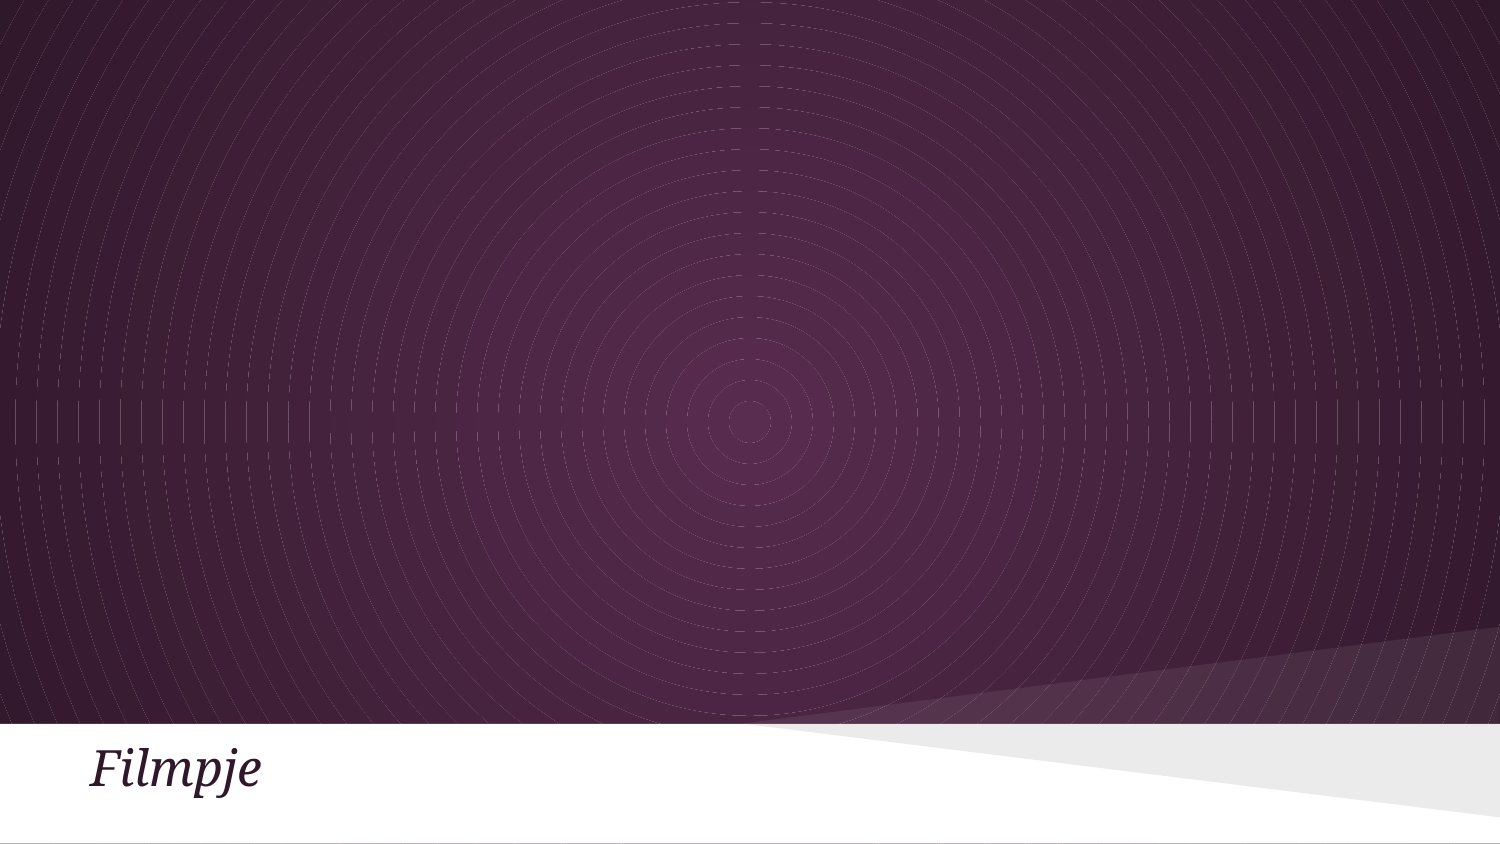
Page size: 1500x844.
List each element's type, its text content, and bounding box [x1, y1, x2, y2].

list Filmpje [75, 725, 1425, 809]
